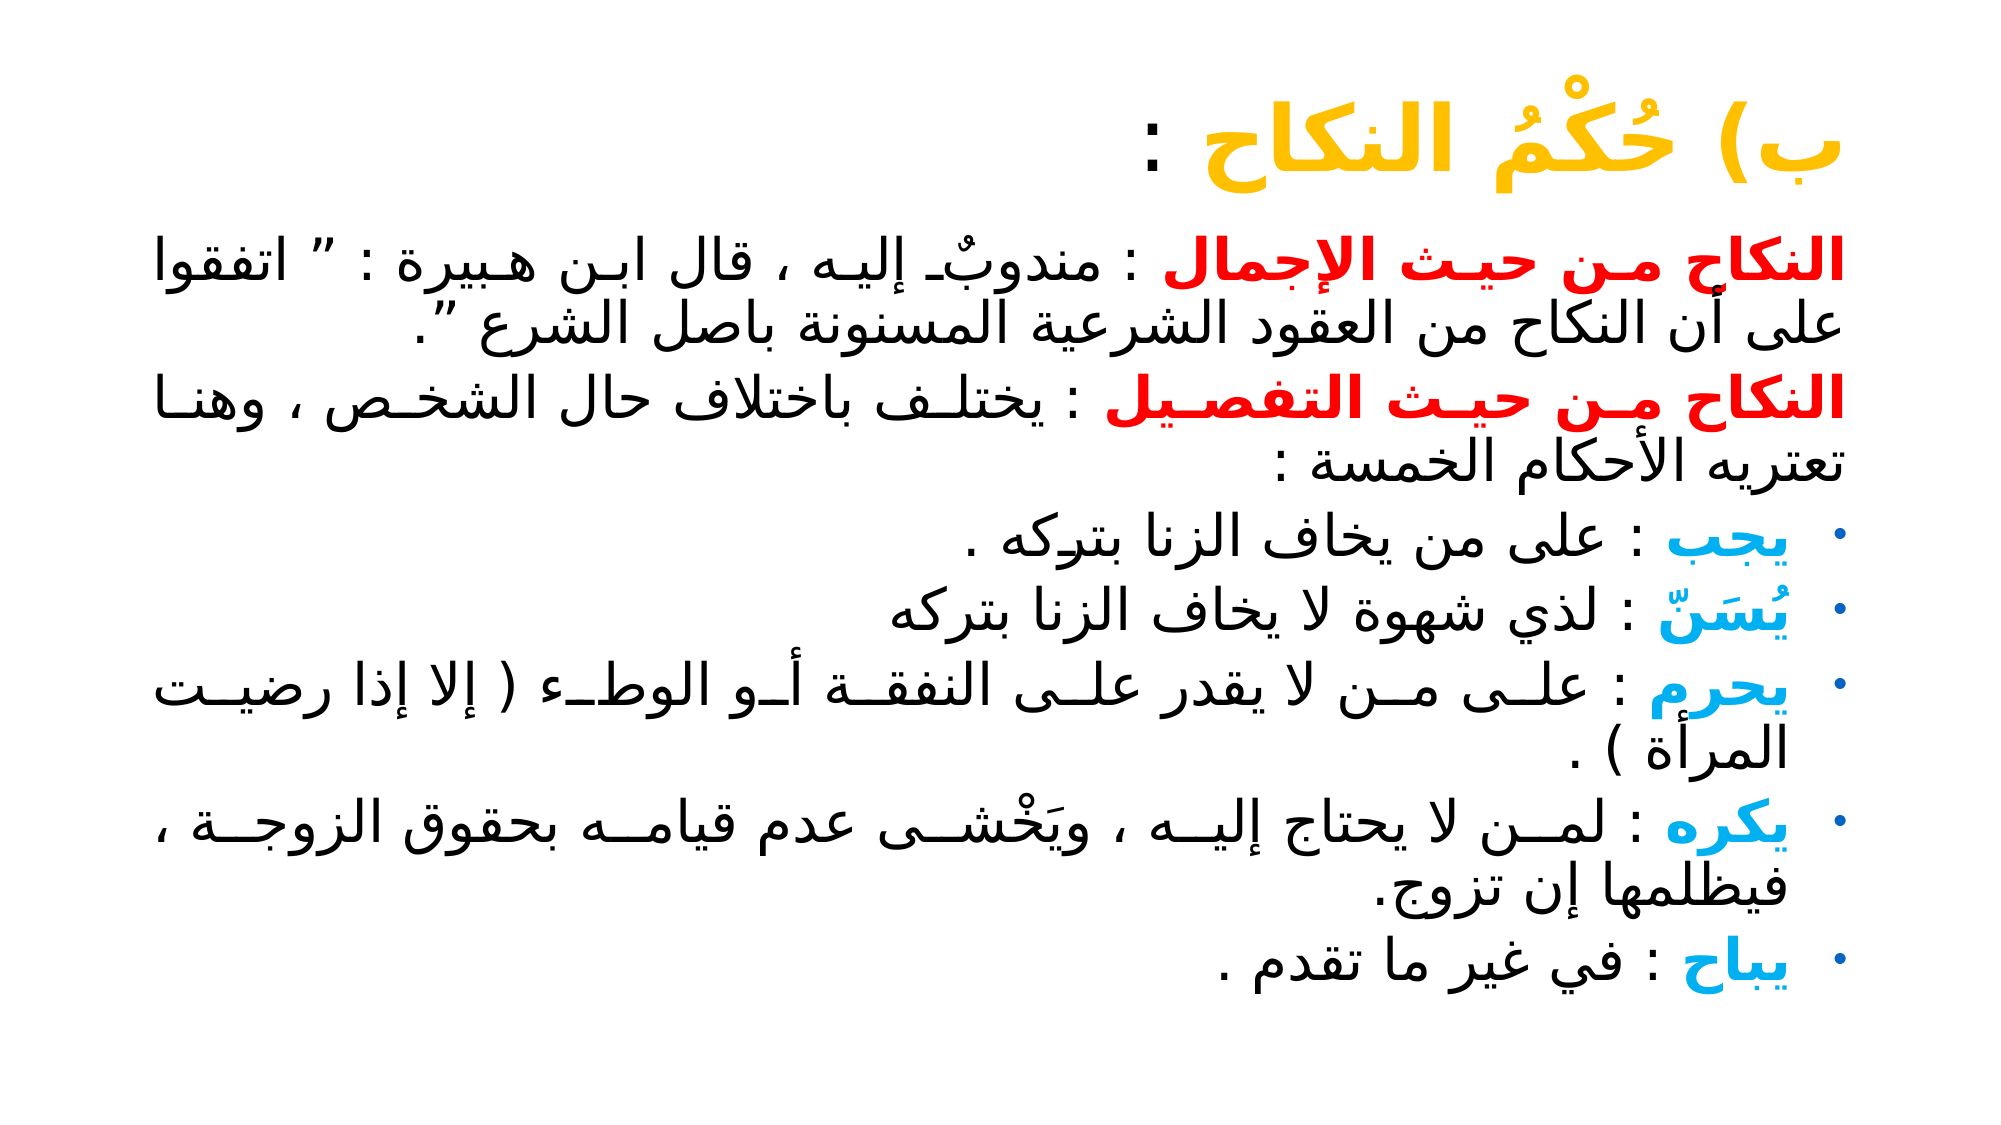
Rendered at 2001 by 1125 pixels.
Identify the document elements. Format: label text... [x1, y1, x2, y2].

list النكاح من حيث الإجمال : مندوبٌ إليه ، قال ابن هبيرة : ” اتفقوا على أن النكاح من العقود الشرعية المسنونة باصل الشرع ”. النكاح من حيث التفصيل : يختلف باختلاف حال الشخص ، وهنا تعتريه الأحكام الخمسة : يجب : على من يخاف الزنا بتركه . يُسَنّ : لذي شهوة لا يخاف الزنا بتركه يحرم : على من لا يقدر على النفقة أو الوطء ( إلا إذا رضيت المرأة ) . يكره : لمن لا يحتاج إليه ، ويَخْشى عدم قيامه بحقوق الزوجة ، فيظلمها إن تزوج. يباح : في غير ما تقدم . [137, 222, 1863, 1014]
title ب) حُكْمُ النكاح : [137, 59, 1863, 222]
